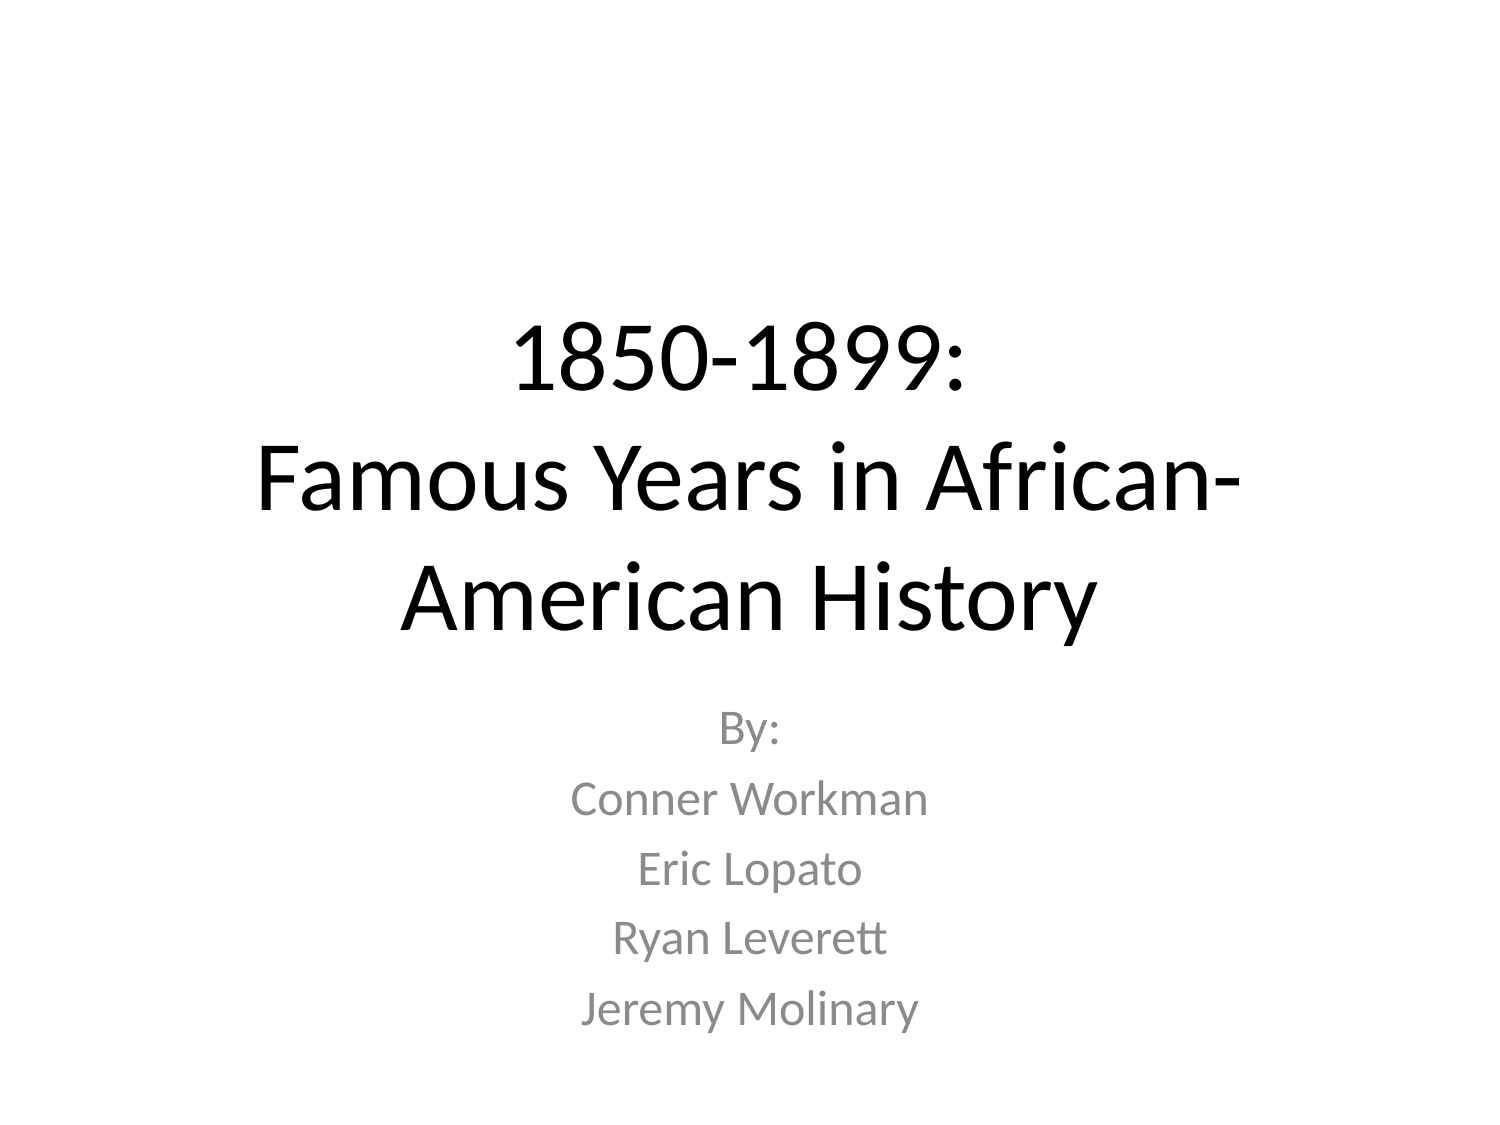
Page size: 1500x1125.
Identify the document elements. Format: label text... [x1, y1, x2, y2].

title 1850-1899: Famous Years in African-American History [112, 349, 1388, 591]
subtitle By: Conner Workman Eric Lopato Ryan Leverett Jeremy Molinary [225, 687, 1275, 975]
